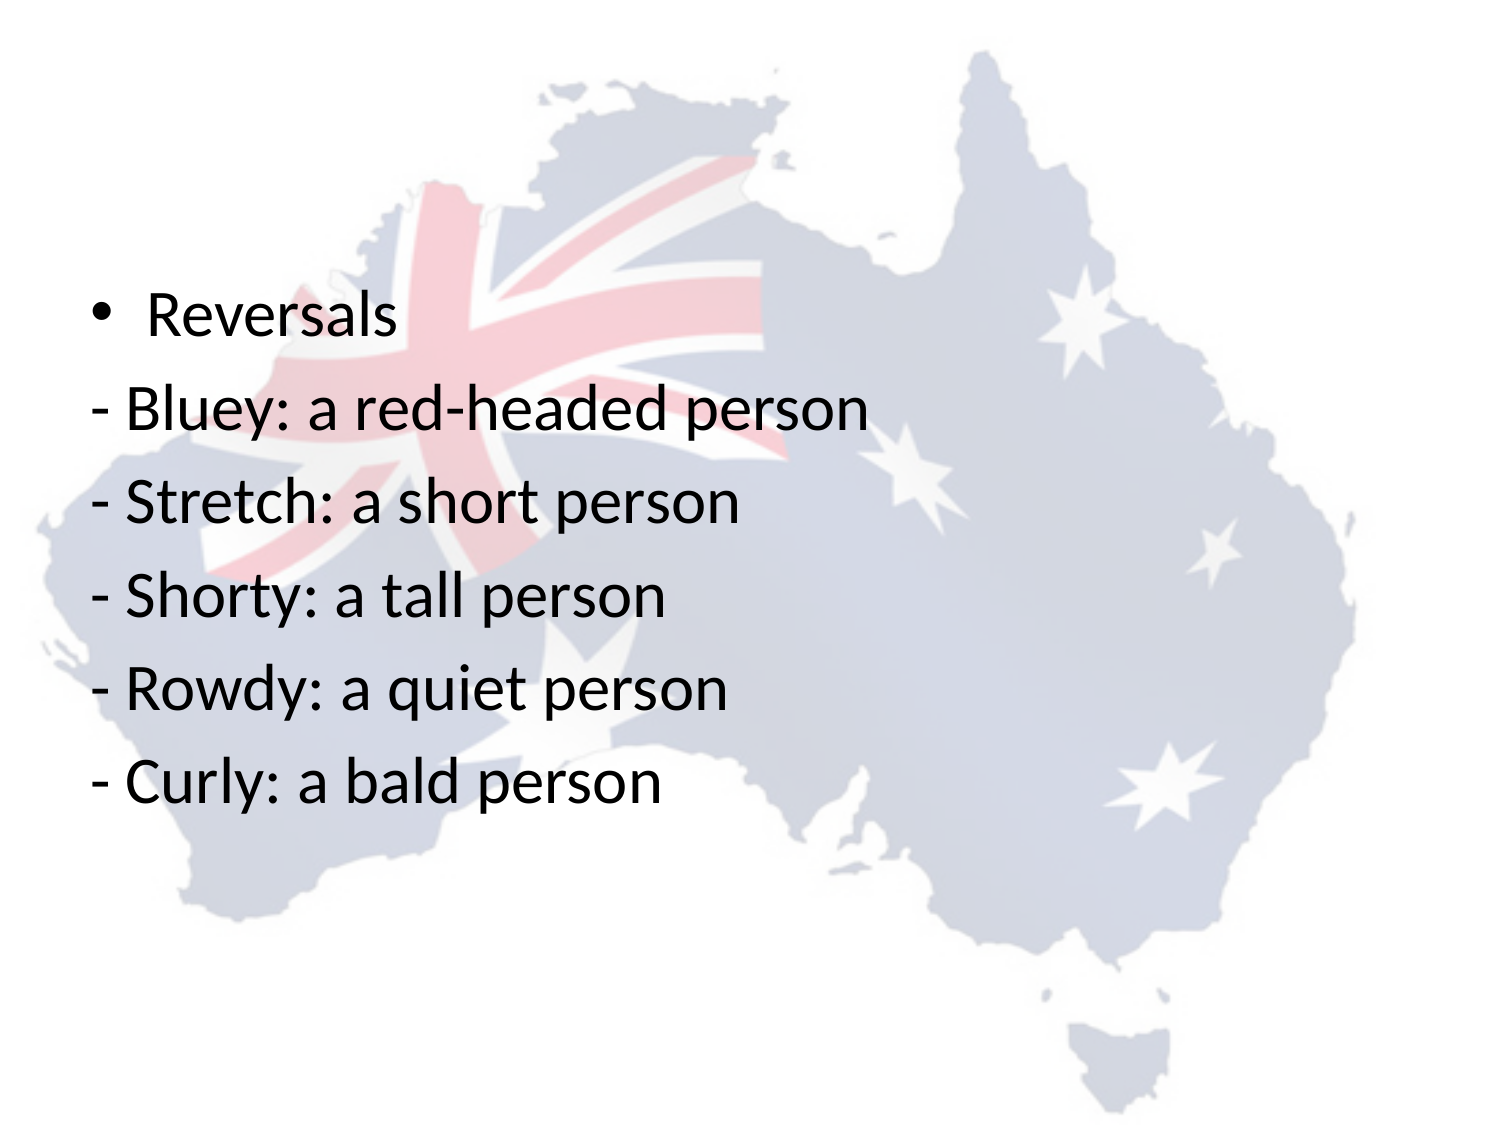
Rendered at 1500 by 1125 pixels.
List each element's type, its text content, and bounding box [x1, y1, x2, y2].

list Reversals - Bluey: a red-headed person - Stretch: a short person - Shorty: a tall person - Rowdy: a quiet person - Curly: a bald person [75, 262, 1425, 1005]
